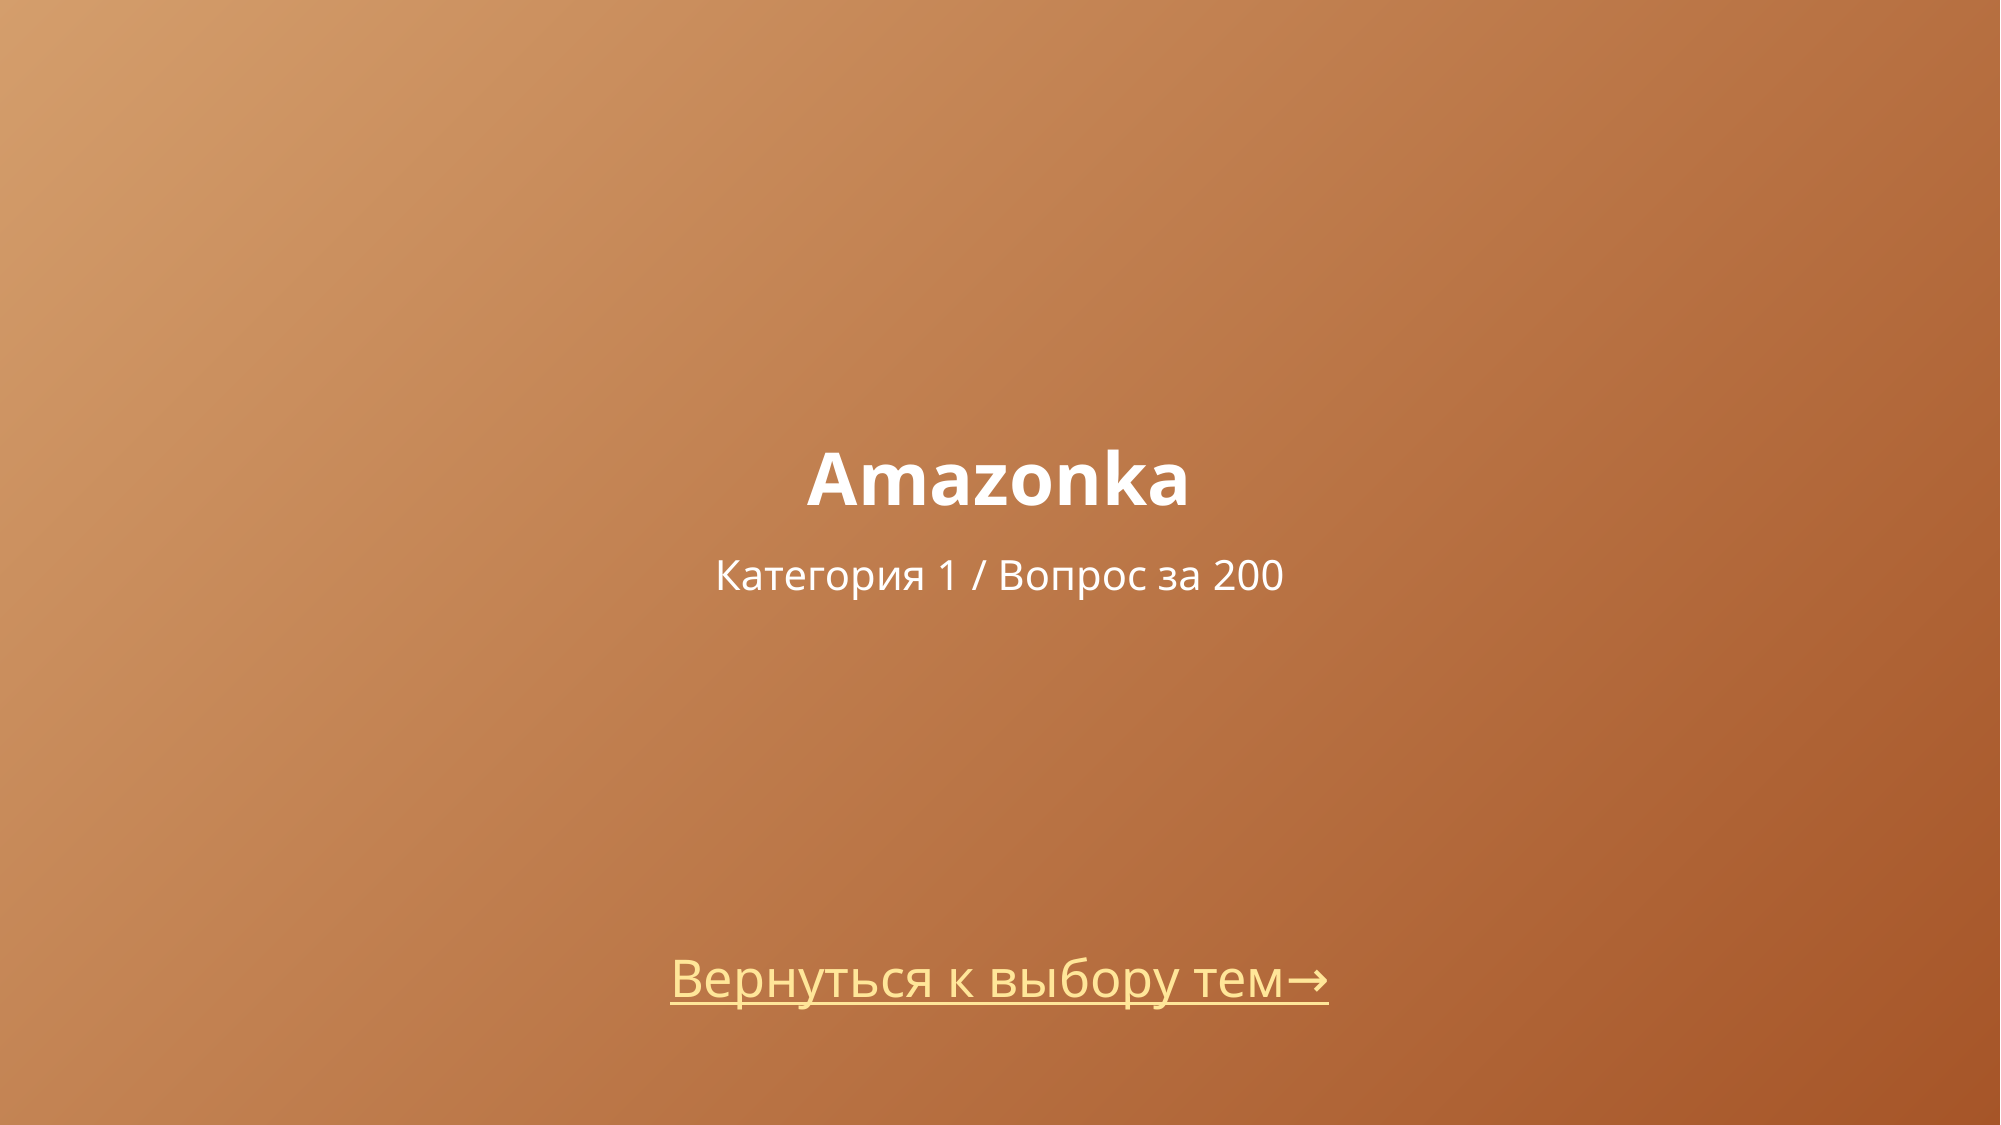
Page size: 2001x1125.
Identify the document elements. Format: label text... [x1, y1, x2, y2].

title Amazonka Категория 1 / Вопрос за 200 [117, 396, 1883, 646]
text_box Вернуться к выбору тем→ [655, 938, 1345, 1016]
